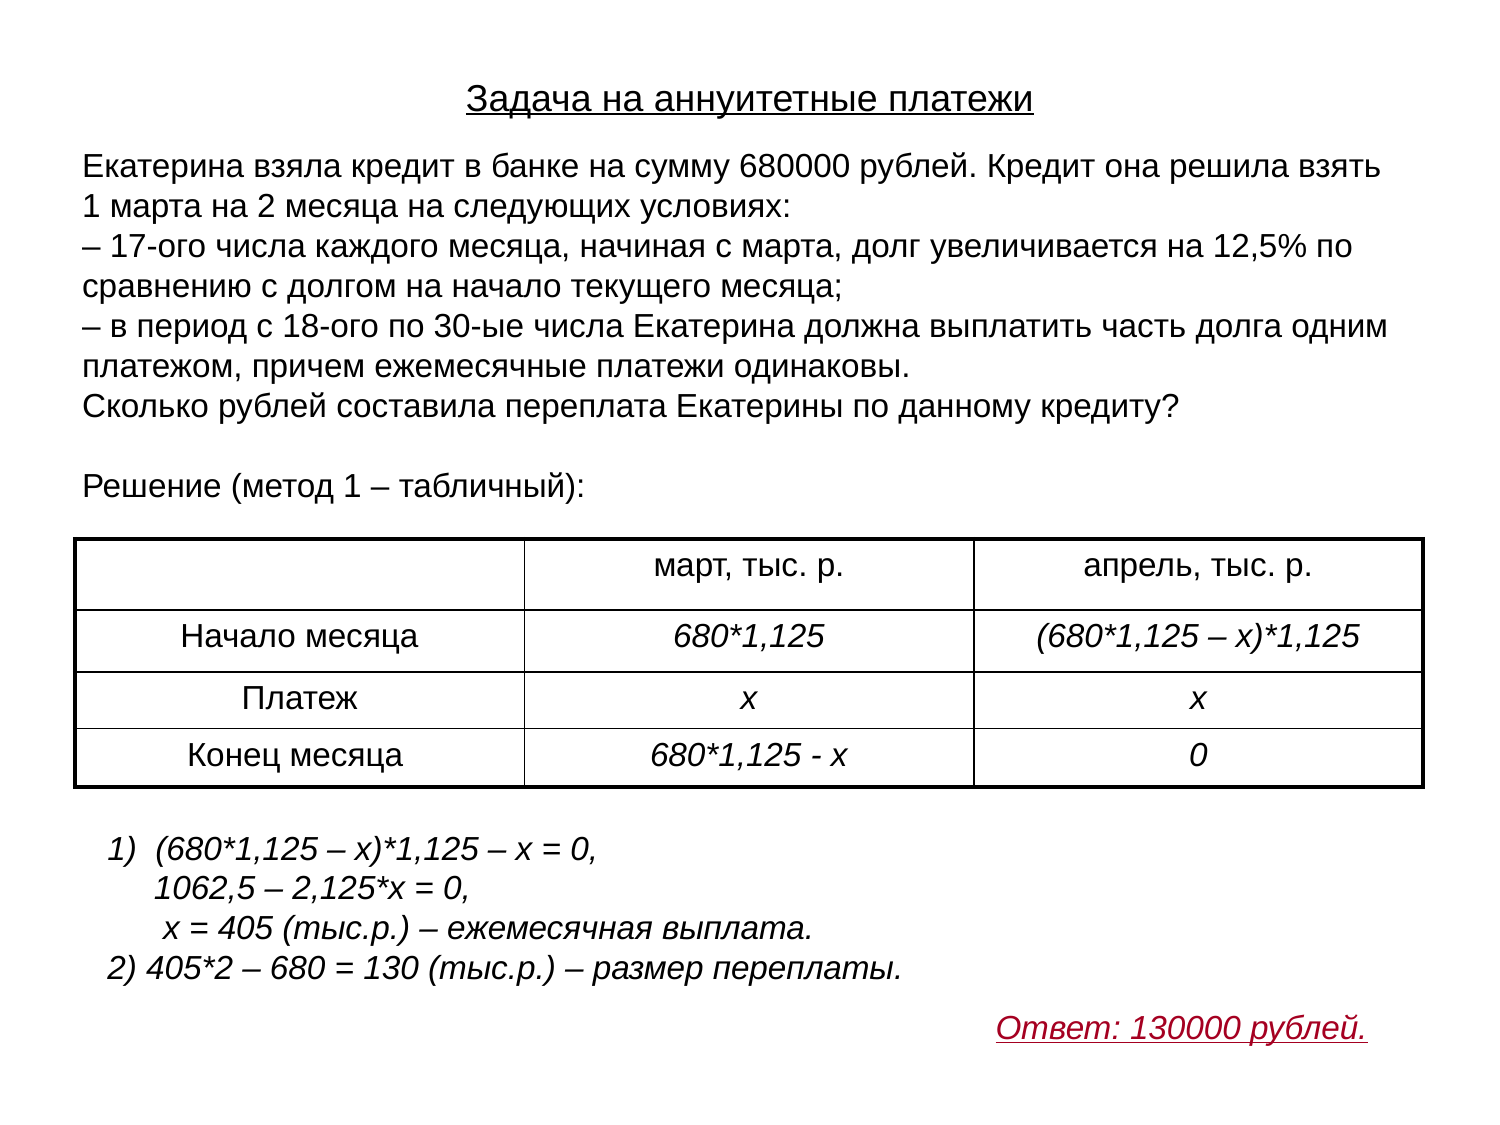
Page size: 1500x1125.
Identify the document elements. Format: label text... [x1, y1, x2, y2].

table_cell 680*1,125 [525, 611, 973, 671]
table_header апрель, тыс. р. [975, 541, 1421, 609]
text_box Задача на аннуитетные платежи [0, 66, 1500, 127]
table_cell Конец месяца [77, 729, 524, 785]
table_header [77, 541, 524, 609]
table_cell (680*1,125 – х)*1,125 [975, 611, 1421, 671]
table_header март, тыс. р. [525, 541, 973, 609]
table_cell Платеж [77, 673, 524, 728]
table_cell х [525, 673, 973, 728]
table_cell Начало месяца [77, 611, 524, 671]
table_cell 680*1,125 - х [525, 729, 973, 785]
text_box Екатерина взяла кредит в банке на сумму 680000 рублей. Кредит она решила взять 1 марта на 2 месяца на следующих условиях: – 17-ого числа каждого месяца, начиная с марта, долг увеличивается на 12,5% по сравнению с долгом на начало текущего месяца; – в период с 18-ого по 30-ые числа Екатерина должна выплатить часть долга одним платежом, причем ежемесячные платежи одинаковы. Сколько рублей составила переплата Екатерины по данному кредиту? Решение (метод 1 – табличный): [67, 137, 1405, 512]
table_cell х [975, 673, 1421, 728]
text_box 1) (680*1,125 – х)*1,125 – х = 0, 1062,5 – 2,125*х = 0, х = 405 (тыс.р.) – ежемесячная выплата. 2) 405*2 – 680 = 130 (тыс.р.) – размер переплаты. Ответ: 130000 рублей. [92, 819, 1384, 1094]
table_cell 0 [975, 729, 1421, 785]
